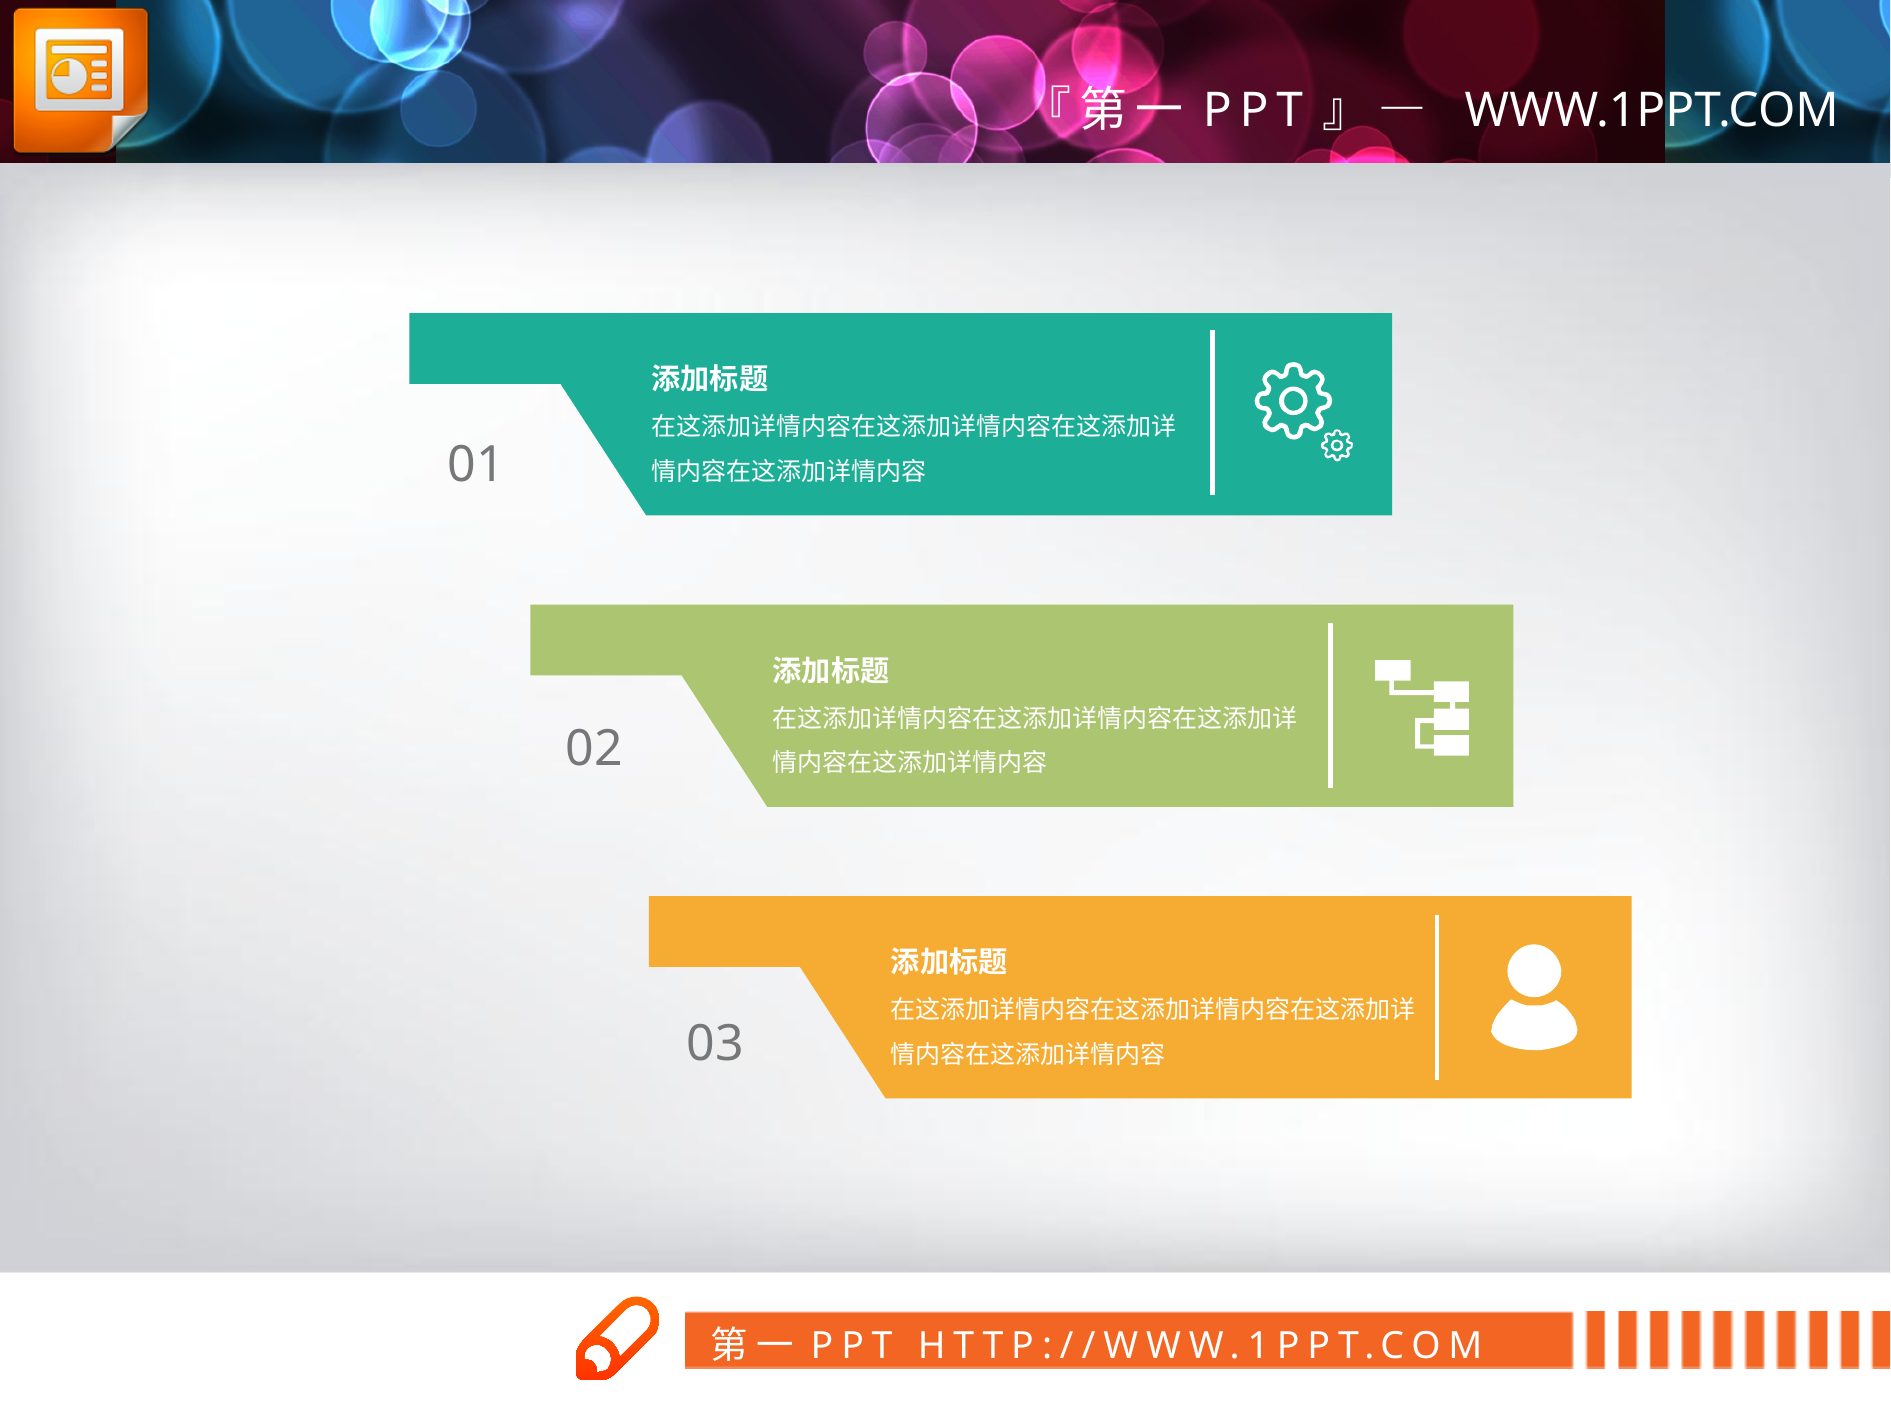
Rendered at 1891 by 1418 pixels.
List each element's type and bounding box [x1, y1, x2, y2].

text_box [409, 312, 1632, 1099]
text_box [1490, 944, 1578, 1051]
text_box [1254, 361, 1354, 462]
picture [0, 0, 1891, 1275]
picture [685, 1311, 1891, 1369]
